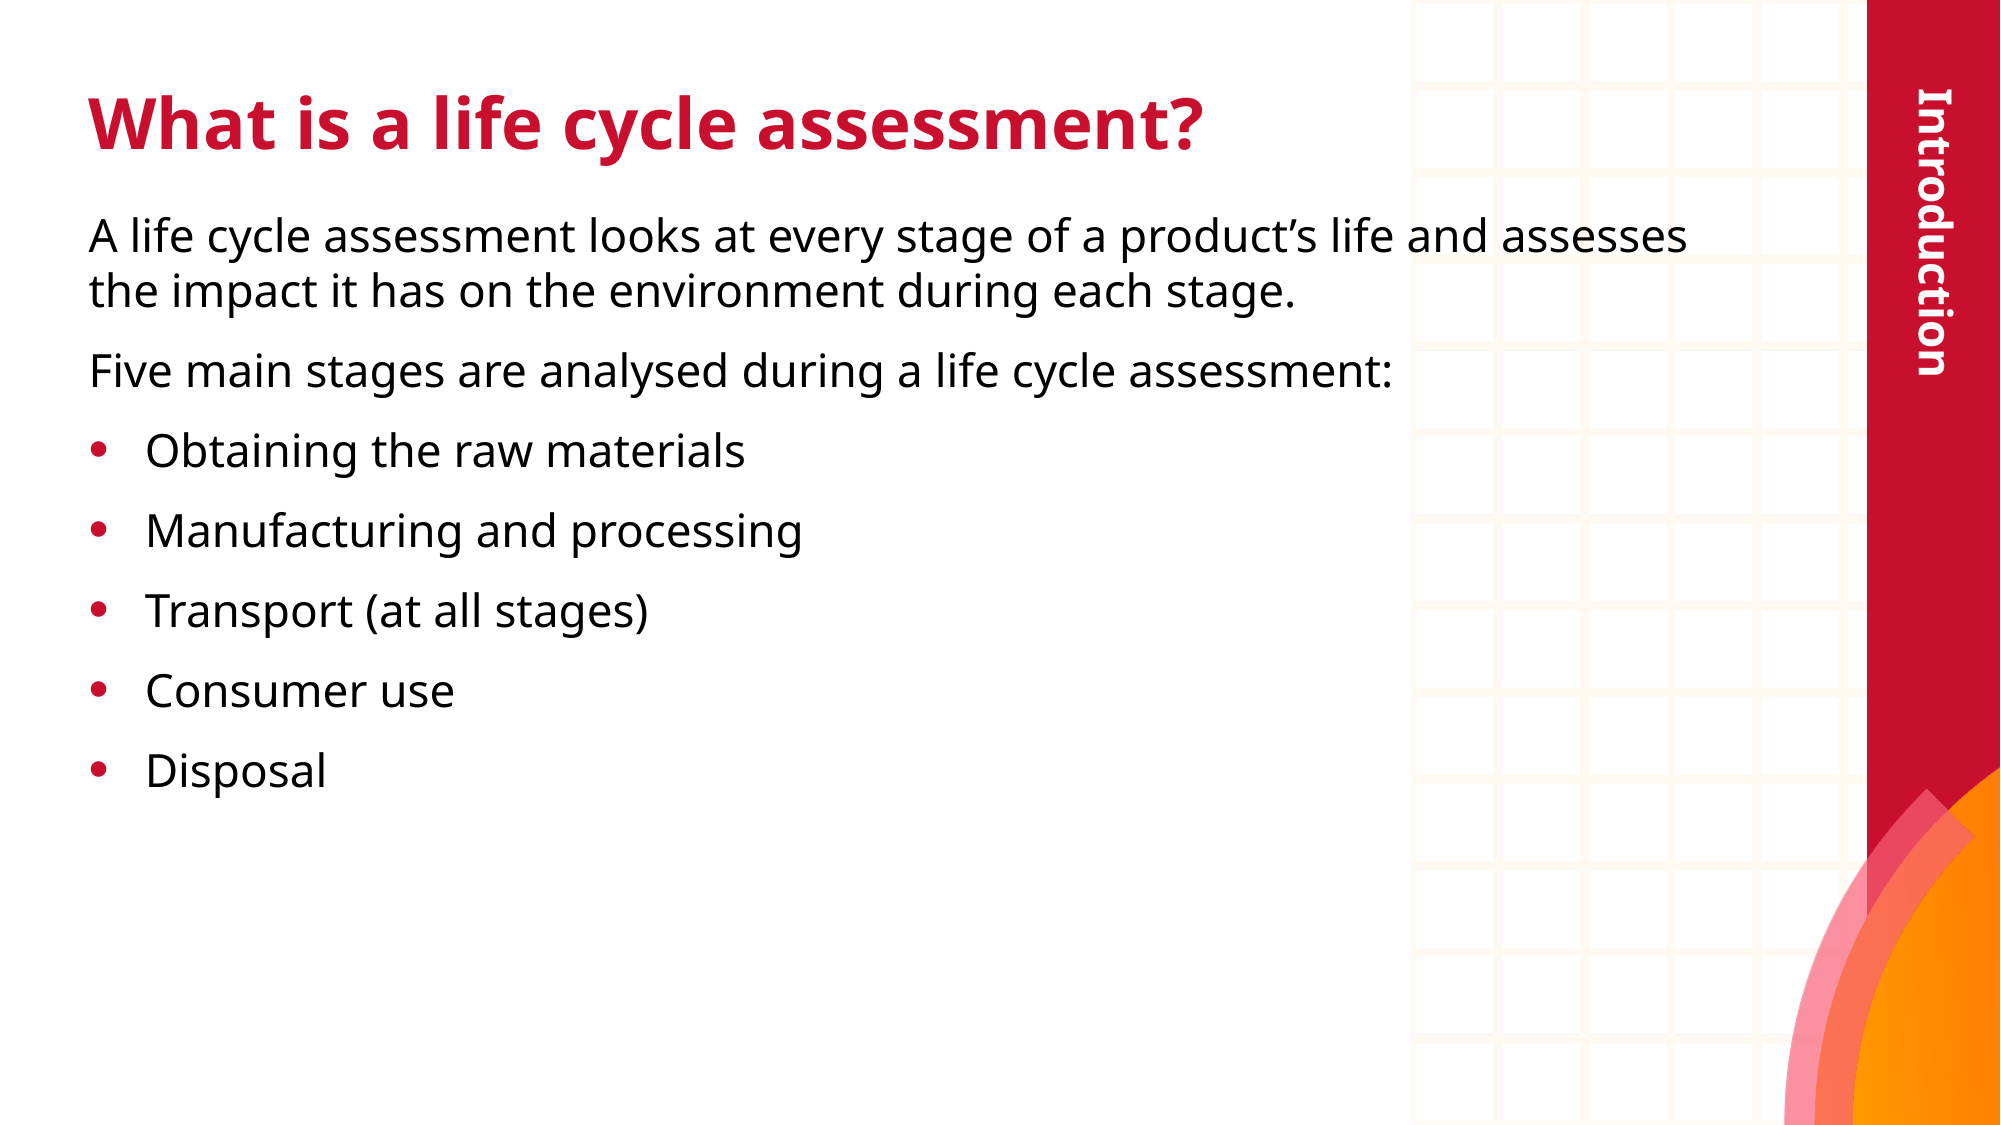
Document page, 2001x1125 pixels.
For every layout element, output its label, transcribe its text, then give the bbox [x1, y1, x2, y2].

title What is a life cycle assessment? [88, 88, 1743, 161]
picture [1411, 0, 2000, 1125]
text_box Introduction [1867, 88, 2000, 765]
list A life cycle assessment looks at every stage of a product’s life and assesses the impact it has on the environment during each stage. Five main stages are analysed during a life cycle assessment: Obtaining the raw materials Manufacturing and processing Transport (at all stages) Consumer use Disposal [88, 206, 1743, 1034]
